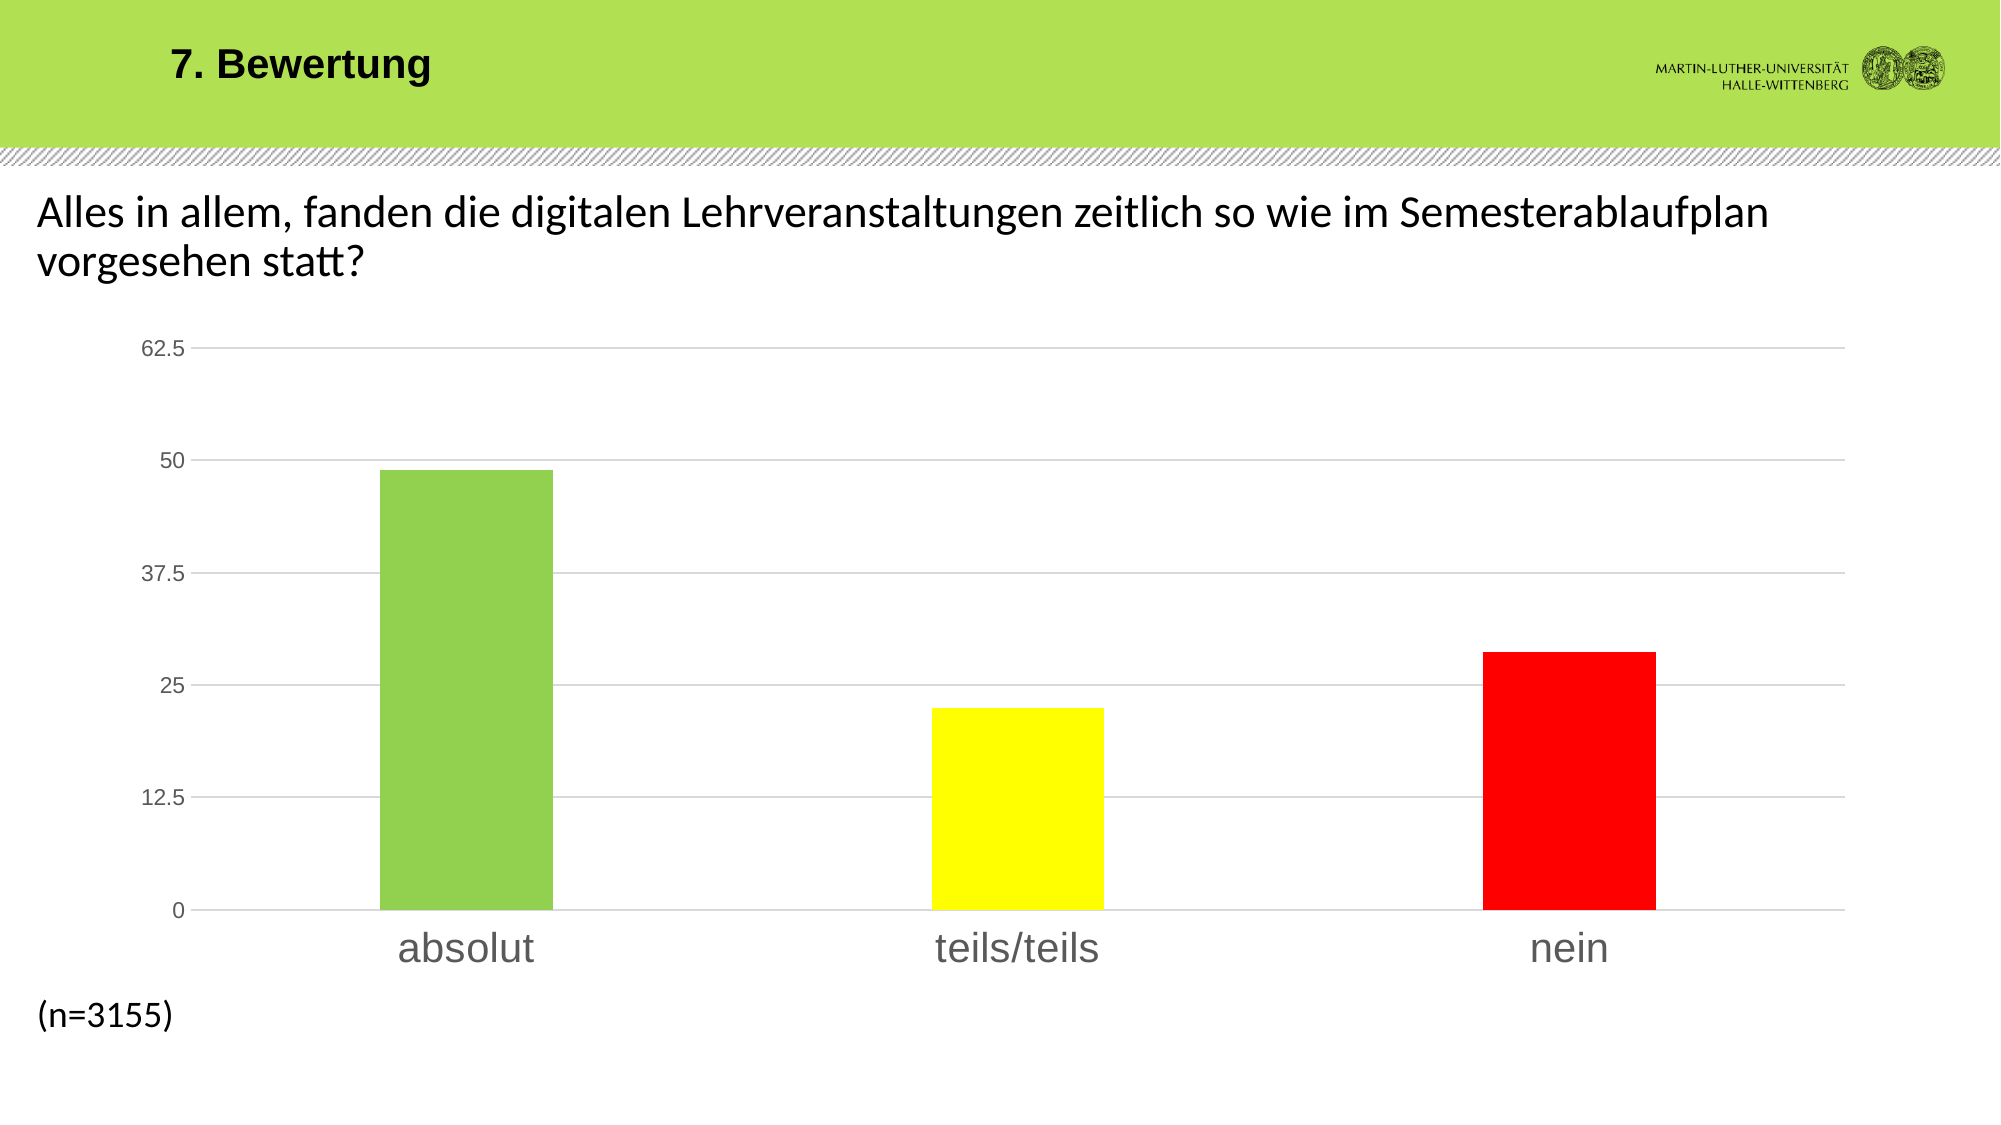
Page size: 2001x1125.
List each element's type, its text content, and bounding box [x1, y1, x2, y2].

picture [1656, 46, 1945, 90]
text_box 7. Bewertung [162, 29, 440, 145]
title Alles in allem, fanden die digitalen Lehrveranstaltungen zeitlich so wie im Semesterablaufplan vorgesehen statt? (n=3155) [36, 187, 1964, 1083]
chart [121, 297, 1855, 987]
picture [0, 148, 2000, 166]
